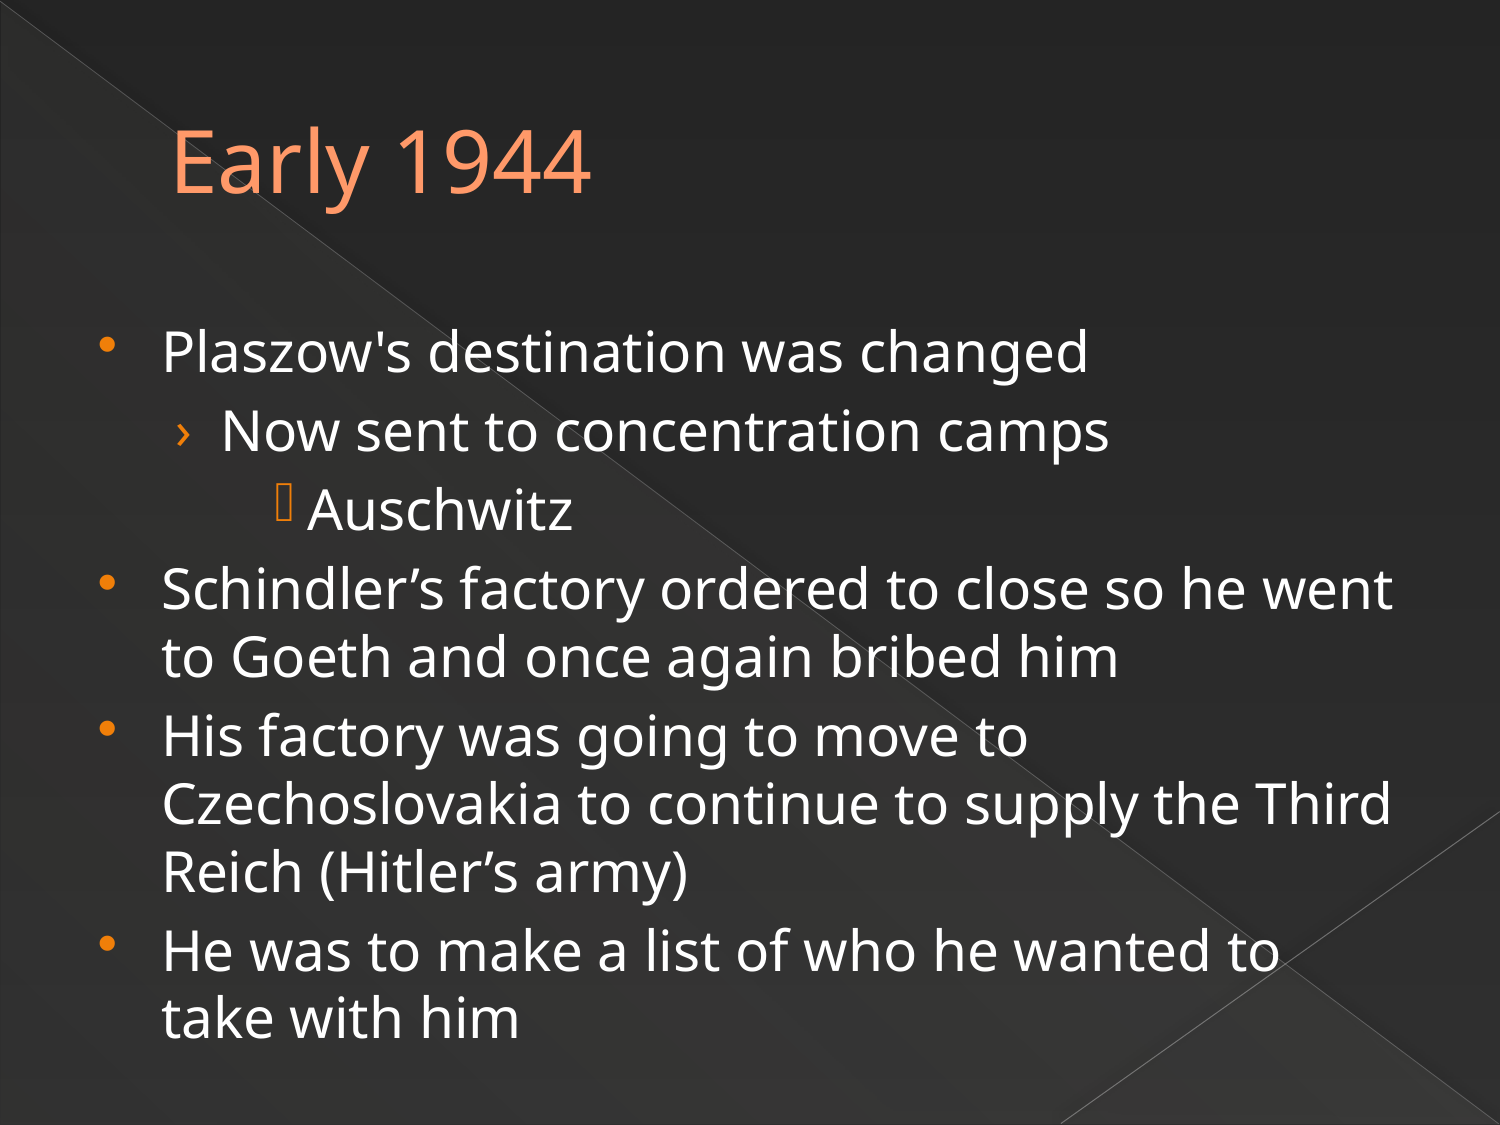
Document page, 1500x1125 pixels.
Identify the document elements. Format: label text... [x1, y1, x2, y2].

title Early 1944 [75, 43, 1425, 274]
list Plaszow's destination was changed Now sent to concentration camps Auschwitz Schindler’s factory ordered to close so he went to Goeth and once again bribed him His factory was going to move to Czechoslovakia to continue to supply the Third Reich (Hitler’s army) He was to make a list of who he wanted to take with him [75, 308, 1425, 1059]
